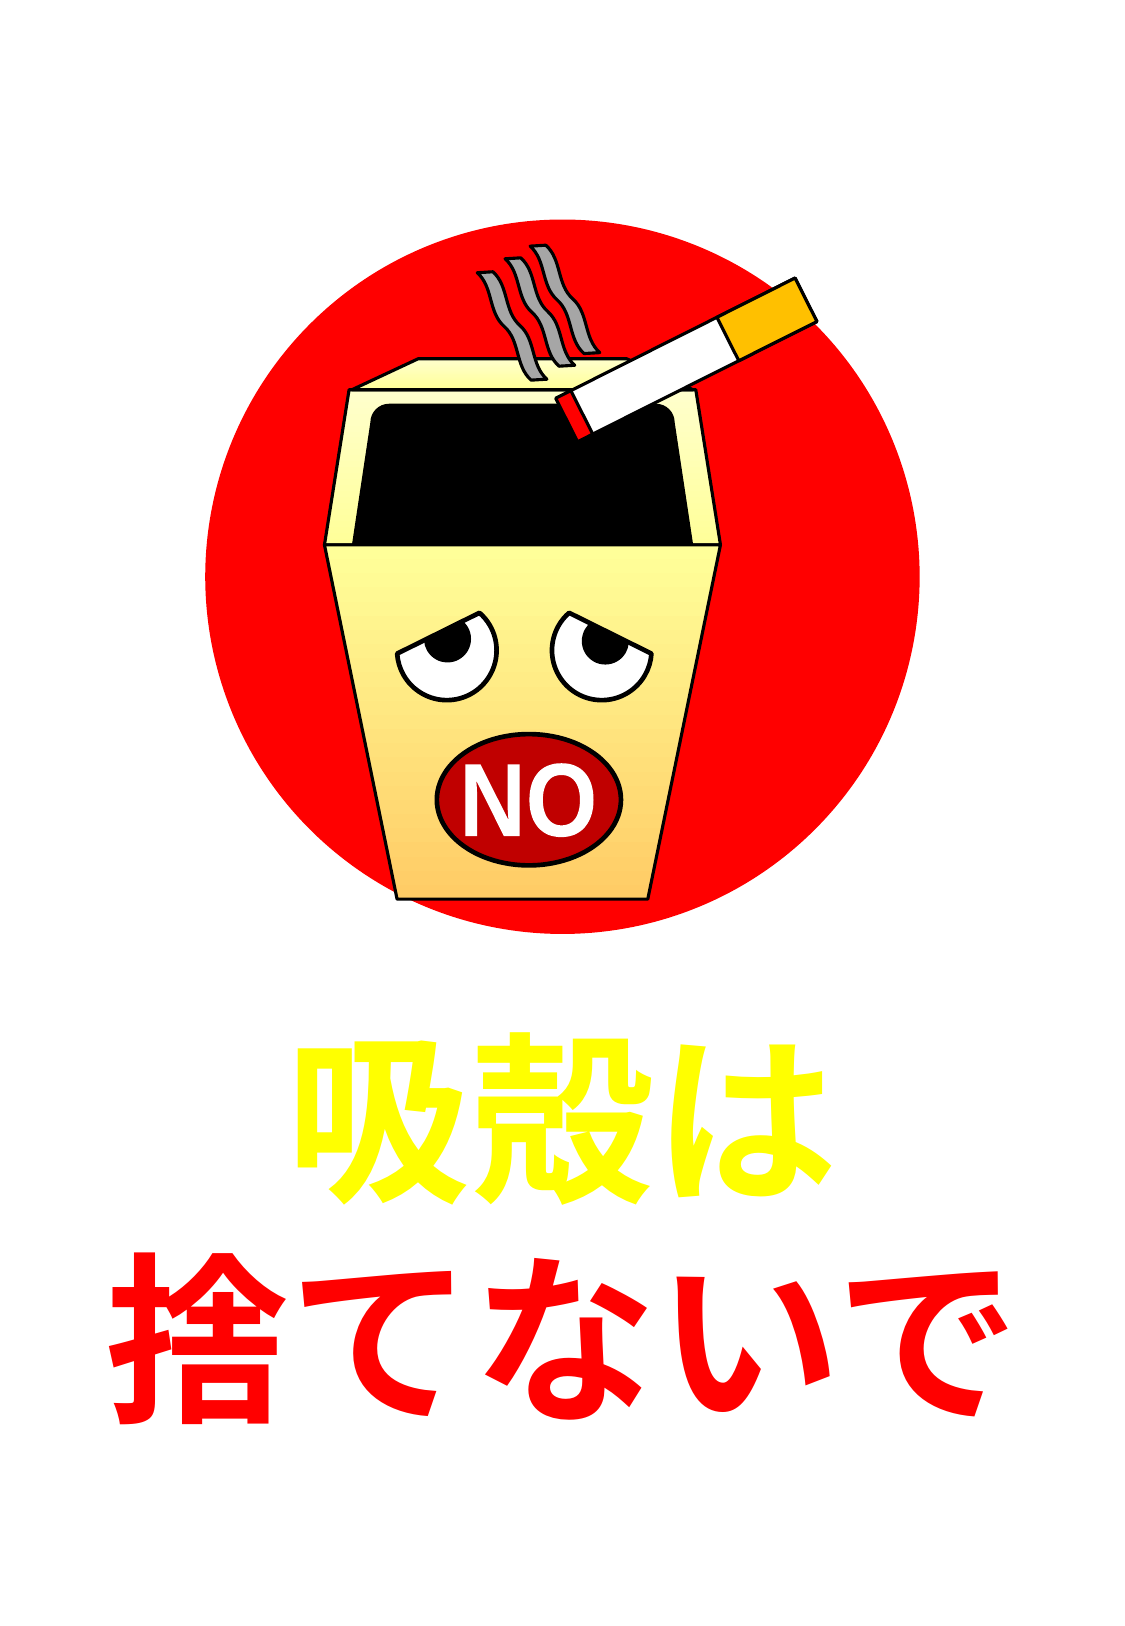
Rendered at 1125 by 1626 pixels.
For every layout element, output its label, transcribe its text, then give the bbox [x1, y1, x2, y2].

text_box 吸殻は 捨てないで [0, 998, 1125, 1453]
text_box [204, 199, 920, 935]
